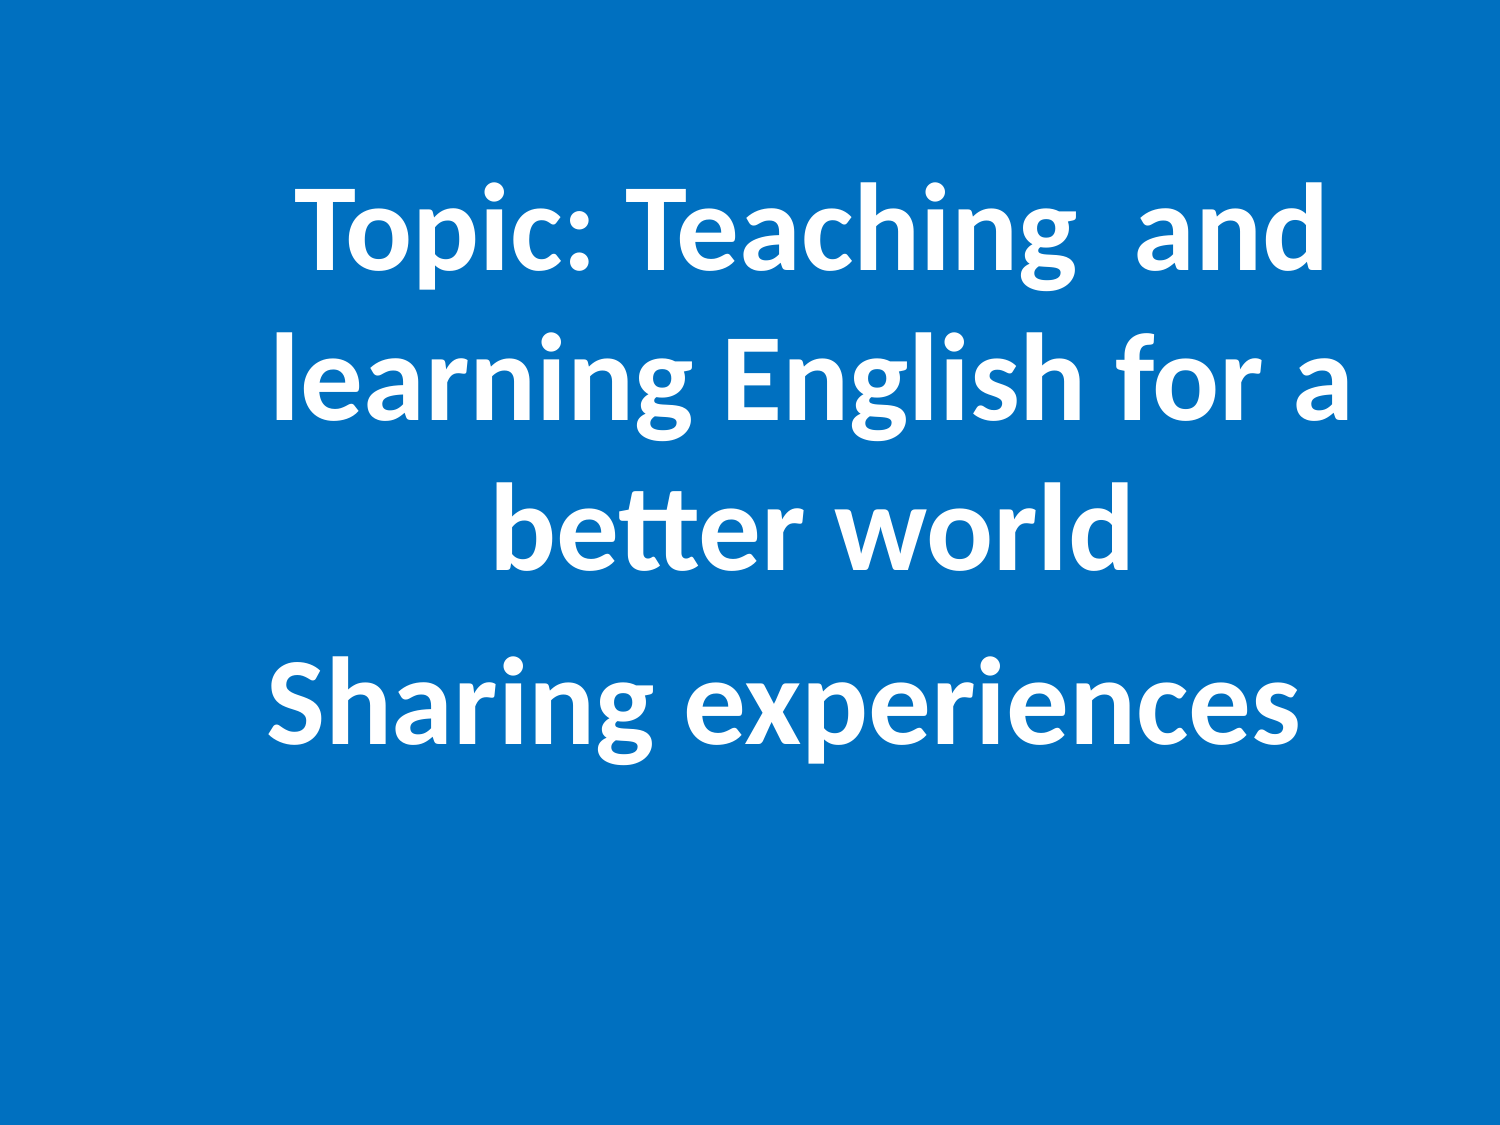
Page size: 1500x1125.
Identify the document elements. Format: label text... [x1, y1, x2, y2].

list Topic: Teaching and learning English for a better world Sharing experiences [137, 137, 1488, 880]
